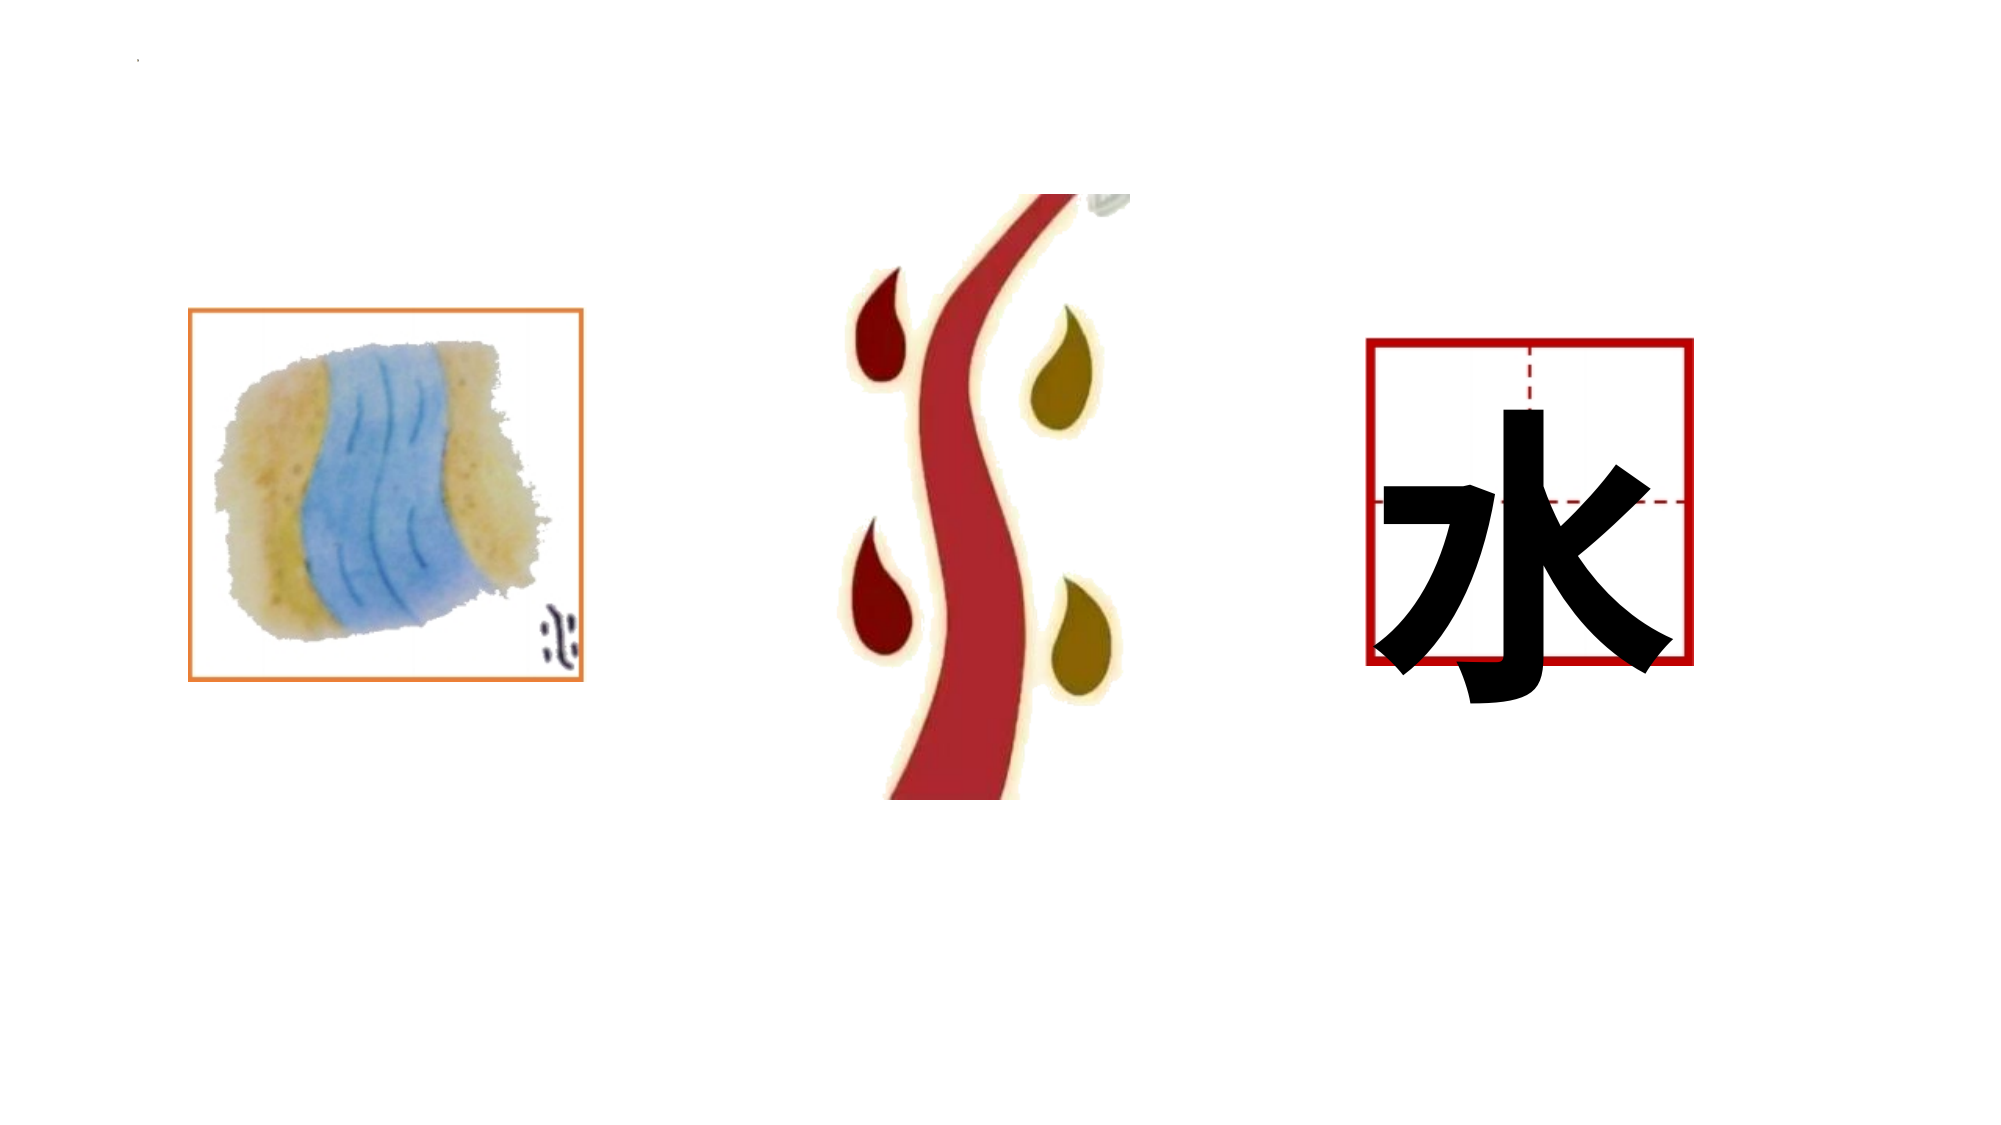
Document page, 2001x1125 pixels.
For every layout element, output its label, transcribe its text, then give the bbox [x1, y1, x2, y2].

text_box 水 [1366, 674, 1685, 746]
picture [188, 307, 588, 682]
picture [787, 189, 1131, 800]
picture [1364, 337, 1694, 666]
